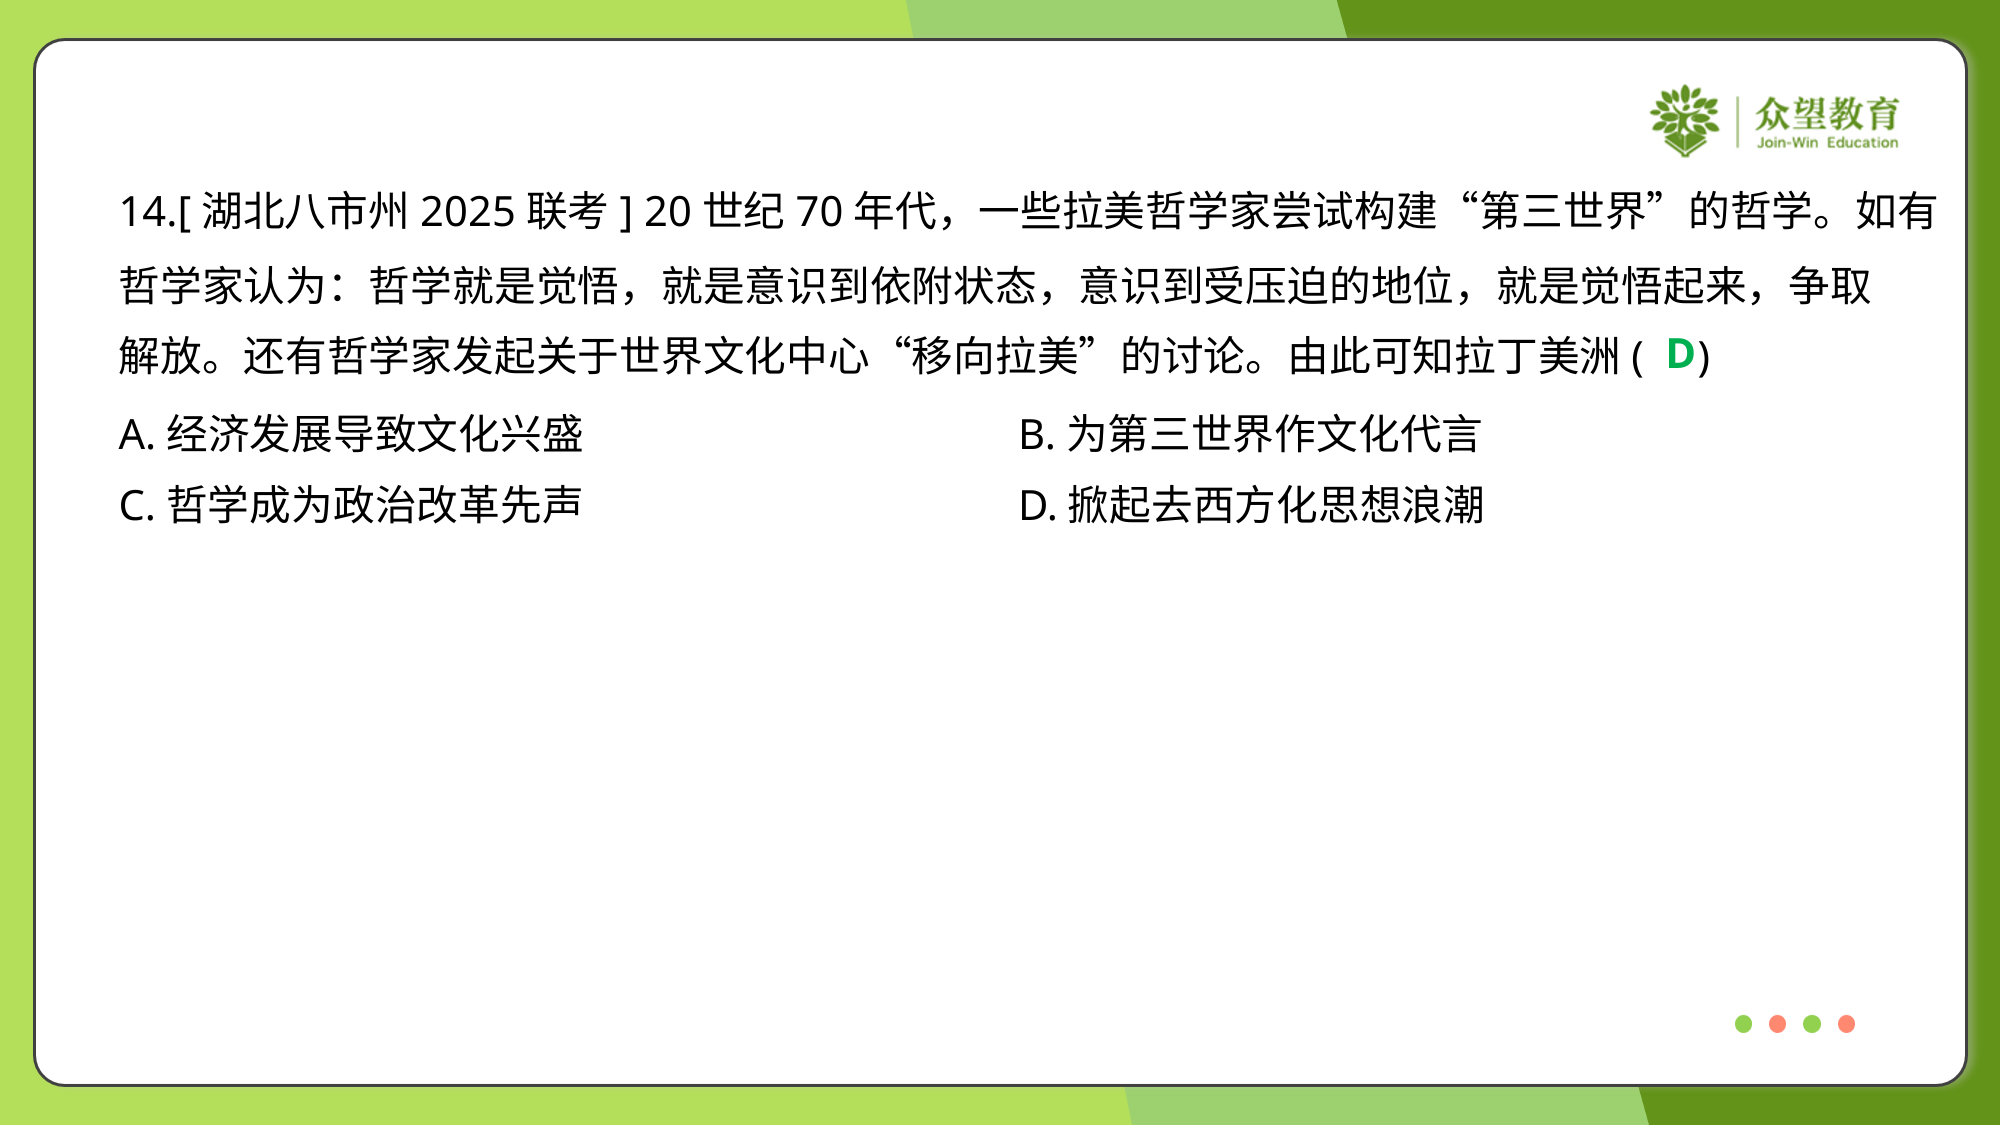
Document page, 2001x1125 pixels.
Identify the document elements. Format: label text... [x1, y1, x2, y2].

picture [0, 0, 2000, 1125]
text_box D [1649, 306, 1713, 371]
text_box 14.[湖北八市州2025联考] 20世纪70年代，一些拉美哲学家尝试构建“第三世界”的哲学。如有 哲学家认为：哲学就是觉悟，就是意识到依附状态，意识到受压迫的地位，就是觉悟起来，争取 解放。还有哲学家发起关于世界文化中心“移向拉美”的讨论。由此可知拉丁美洲( ) [118, 159, 1883, 373]
text_box A.经济发展导致文化兴盛 B.为第三世界作文化代言 C.哲学成为政治改革先声 D.掀起去西方化思想浪潮 [118, 382, 1883, 522]
